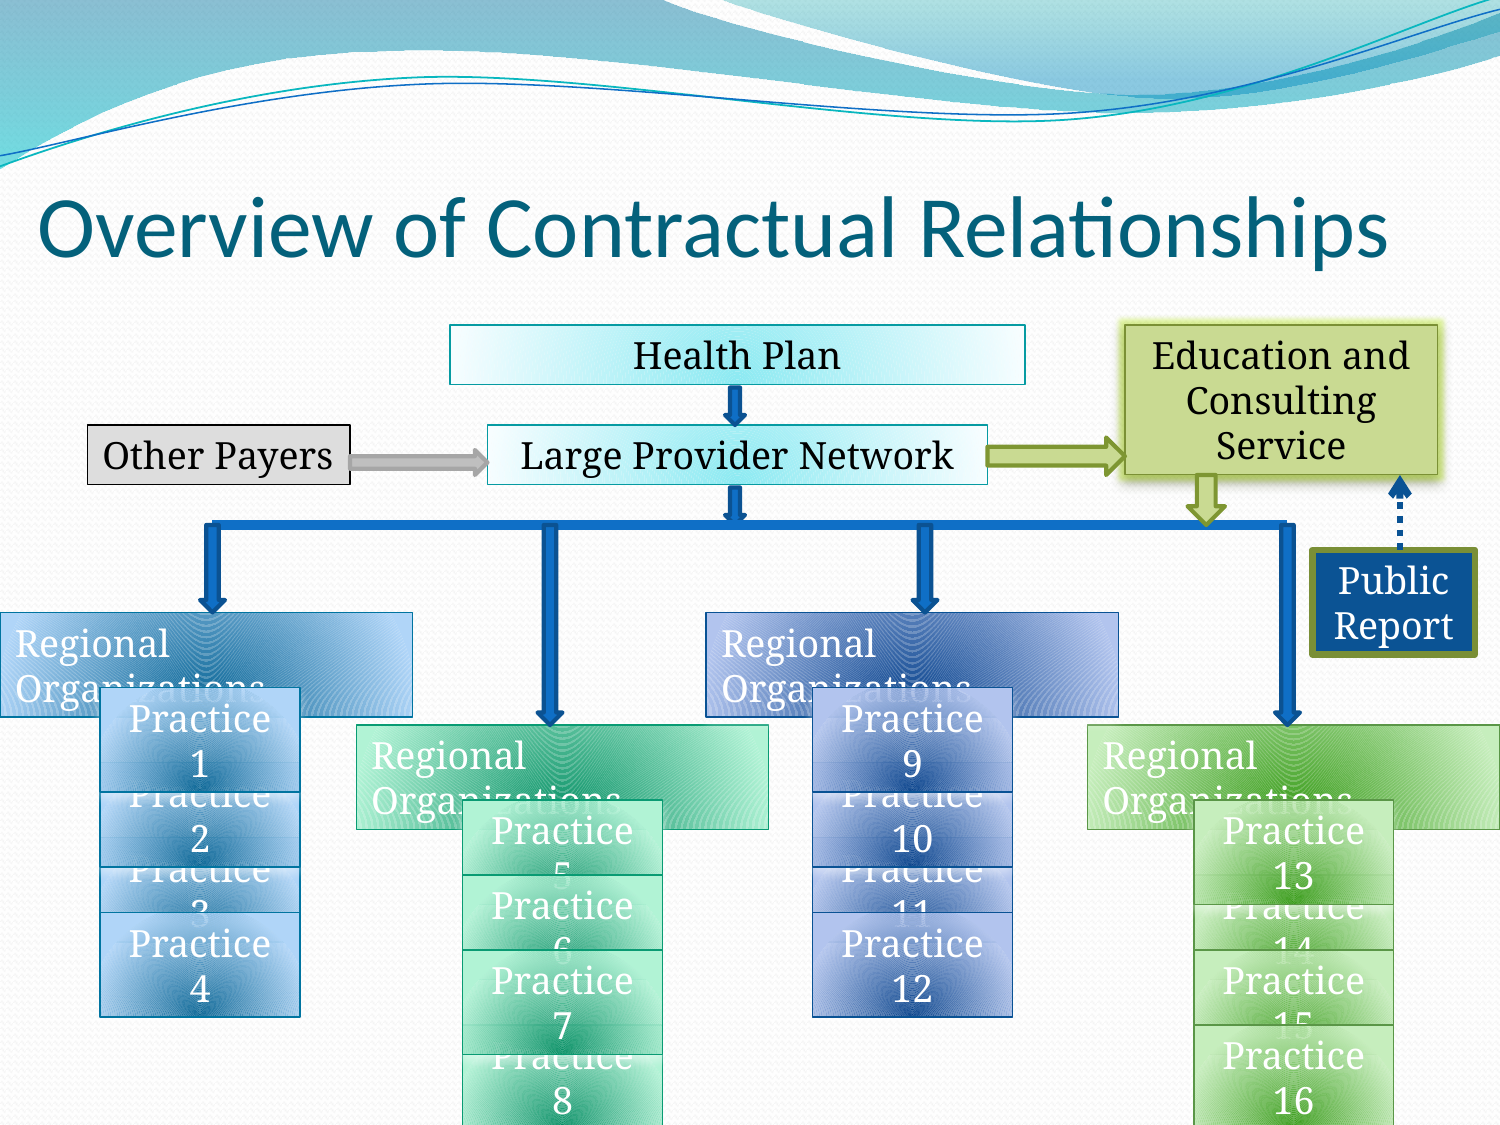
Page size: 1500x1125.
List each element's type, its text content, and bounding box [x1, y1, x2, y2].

text_box [723, 385, 747, 428]
text_box Practice 2 [99, 803, 301, 868]
text_box [1273, 522, 1302, 728]
text_box Regional Organizations [356, 724, 769, 830]
text_box Practice 16 [1193, 1024, 1394, 1125]
text_box Practice 5 [462, 799, 663, 874]
text_box [985, 435, 1128, 477]
text_box Education and Consulting Service [1124, 324, 1438, 475]
text_box Regional Organizations [1087, 724, 1500, 830]
text_box [347, 448, 490, 477]
text_box Practice 14 [1193, 916, 1394, 949]
text_box Practice 3 [99, 878, 301, 912]
text_box Other Payers [87, 424, 351, 485]
text_box Practice 11 [812, 878, 1013, 912]
text_box [910, 535, 940, 615]
text_box Regional Organizations [0, 612, 413, 718]
text_box Practice 6 [462, 874, 663, 949]
text_box Practice 13 [1193, 799, 1394, 905]
text_box Practice 4 [99, 912, 301, 1018]
text_box [535, 535, 565, 728]
text_box Practice 9 [812, 687, 1013, 793]
text_box Practice 12 [812, 912, 1013, 1018]
text_box [723, 485, 747, 520]
text_box Regional Organizations [705, 612, 1119, 718]
text_box Health Plan [449, 324, 1026, 385]
text_box [1185, 472, 1227, 524]
text_box Public Report [1310, 548, 1477, 657]
title Overview of Contractual Relationships [37, 87, 1500, 275]
text_box Large Provider Network [487, 424, 988, 485]
text_box Practice 1 [99, 687, 301, 793]
text_box [198, 522, 227, 615]
text_box Practice 8 [462, 1067, 663, 1125]
text_box Practice 10 [812, 803, 1013, 868]
text_box Practice 7 [462, 949, 663, 1055]
text_box Practice 15 [1193, 949, 1394, 1024]
